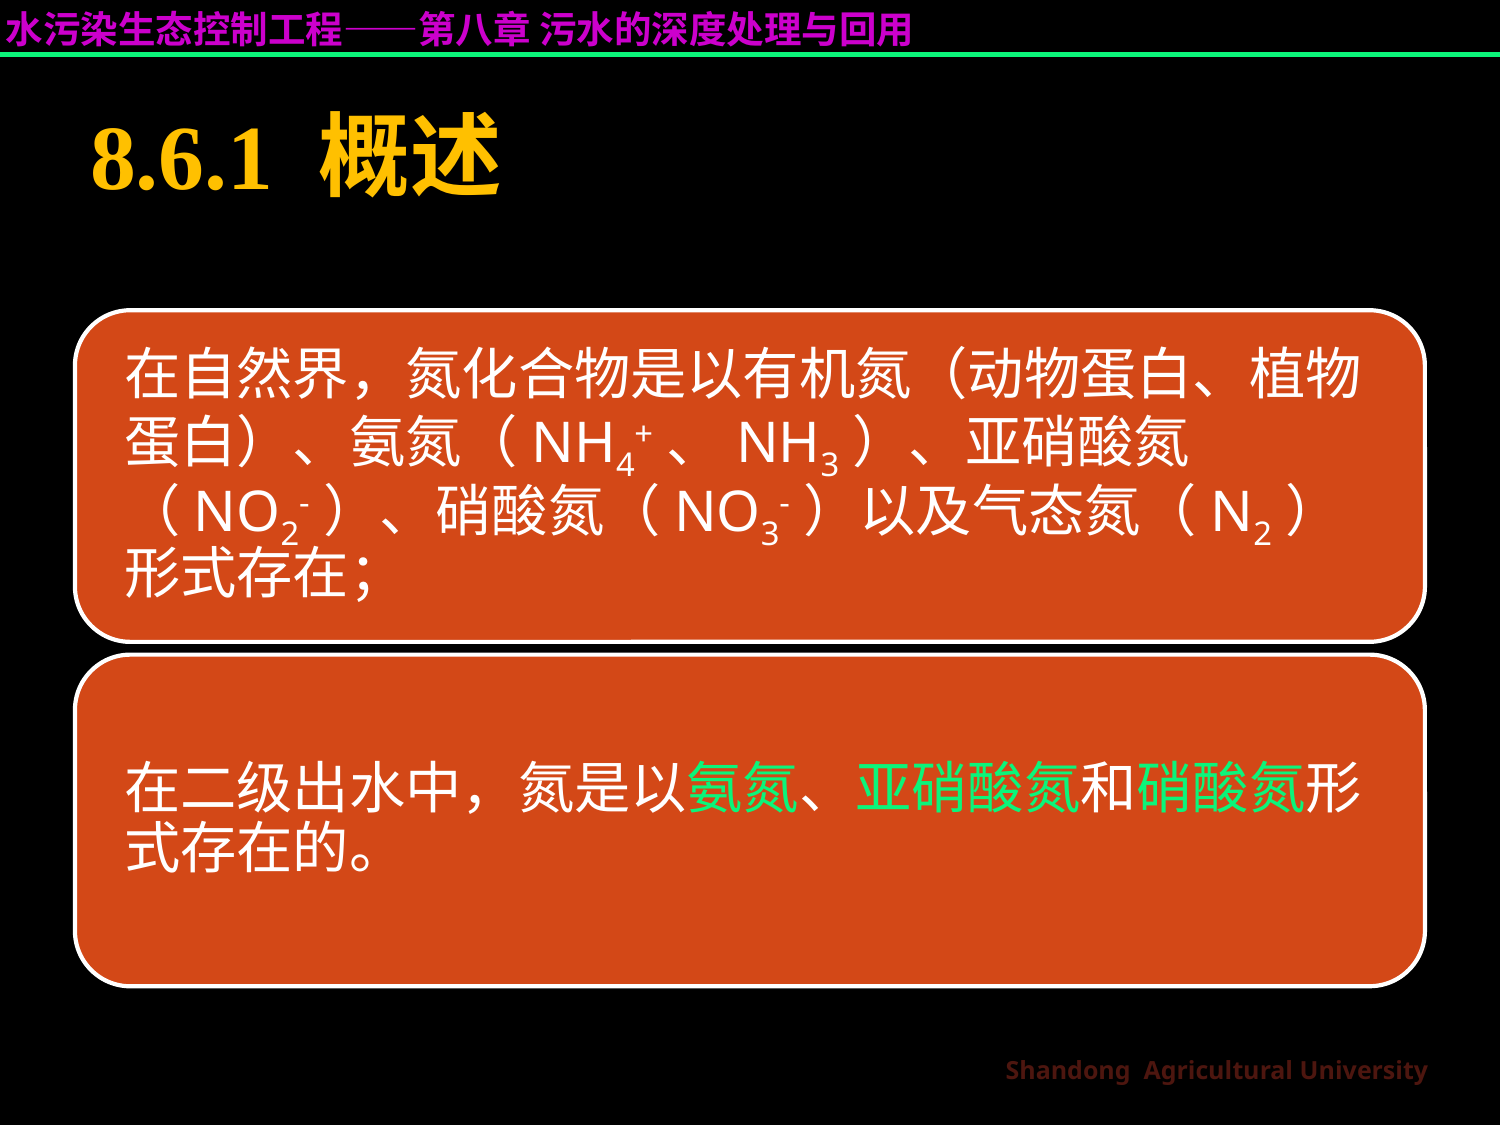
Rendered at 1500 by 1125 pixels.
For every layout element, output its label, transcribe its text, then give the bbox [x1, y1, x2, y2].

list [74, 276, 1426, 1020]
title 8.6.1 概述 [75, 59, 1425, 248]
